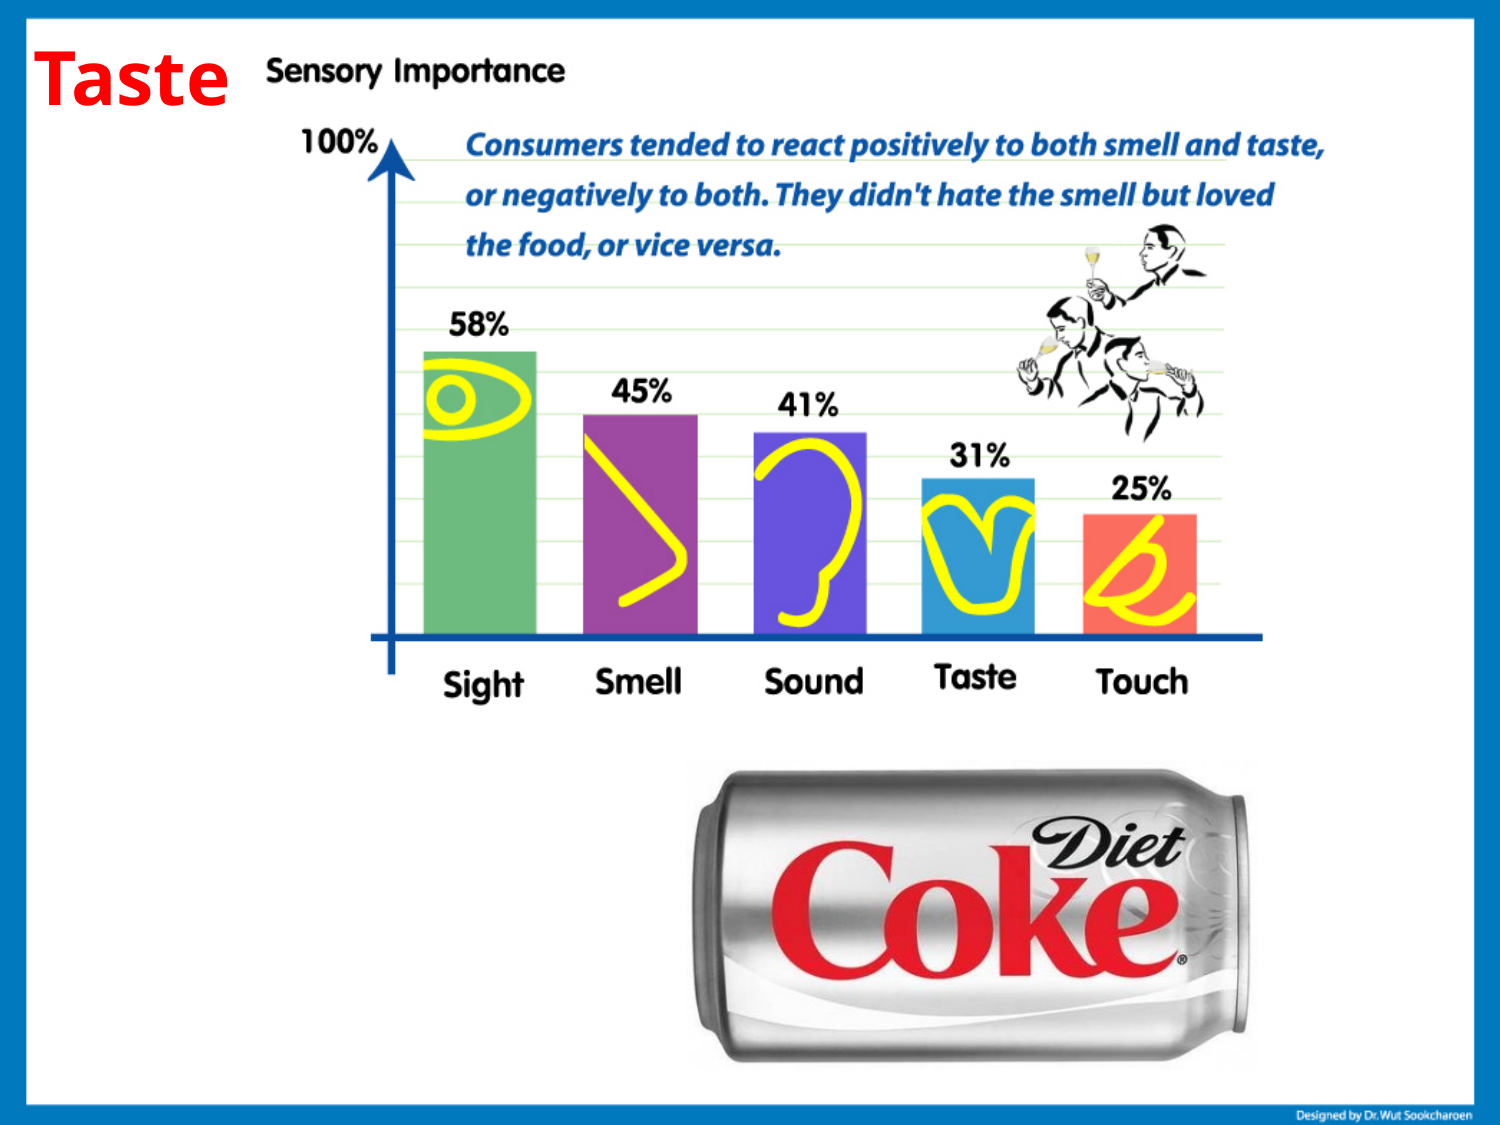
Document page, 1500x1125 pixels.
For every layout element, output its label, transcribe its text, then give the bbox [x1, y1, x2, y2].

picture [0, 0, 1500, 1125]
text_box Taste [18, 23, 246, 129]
